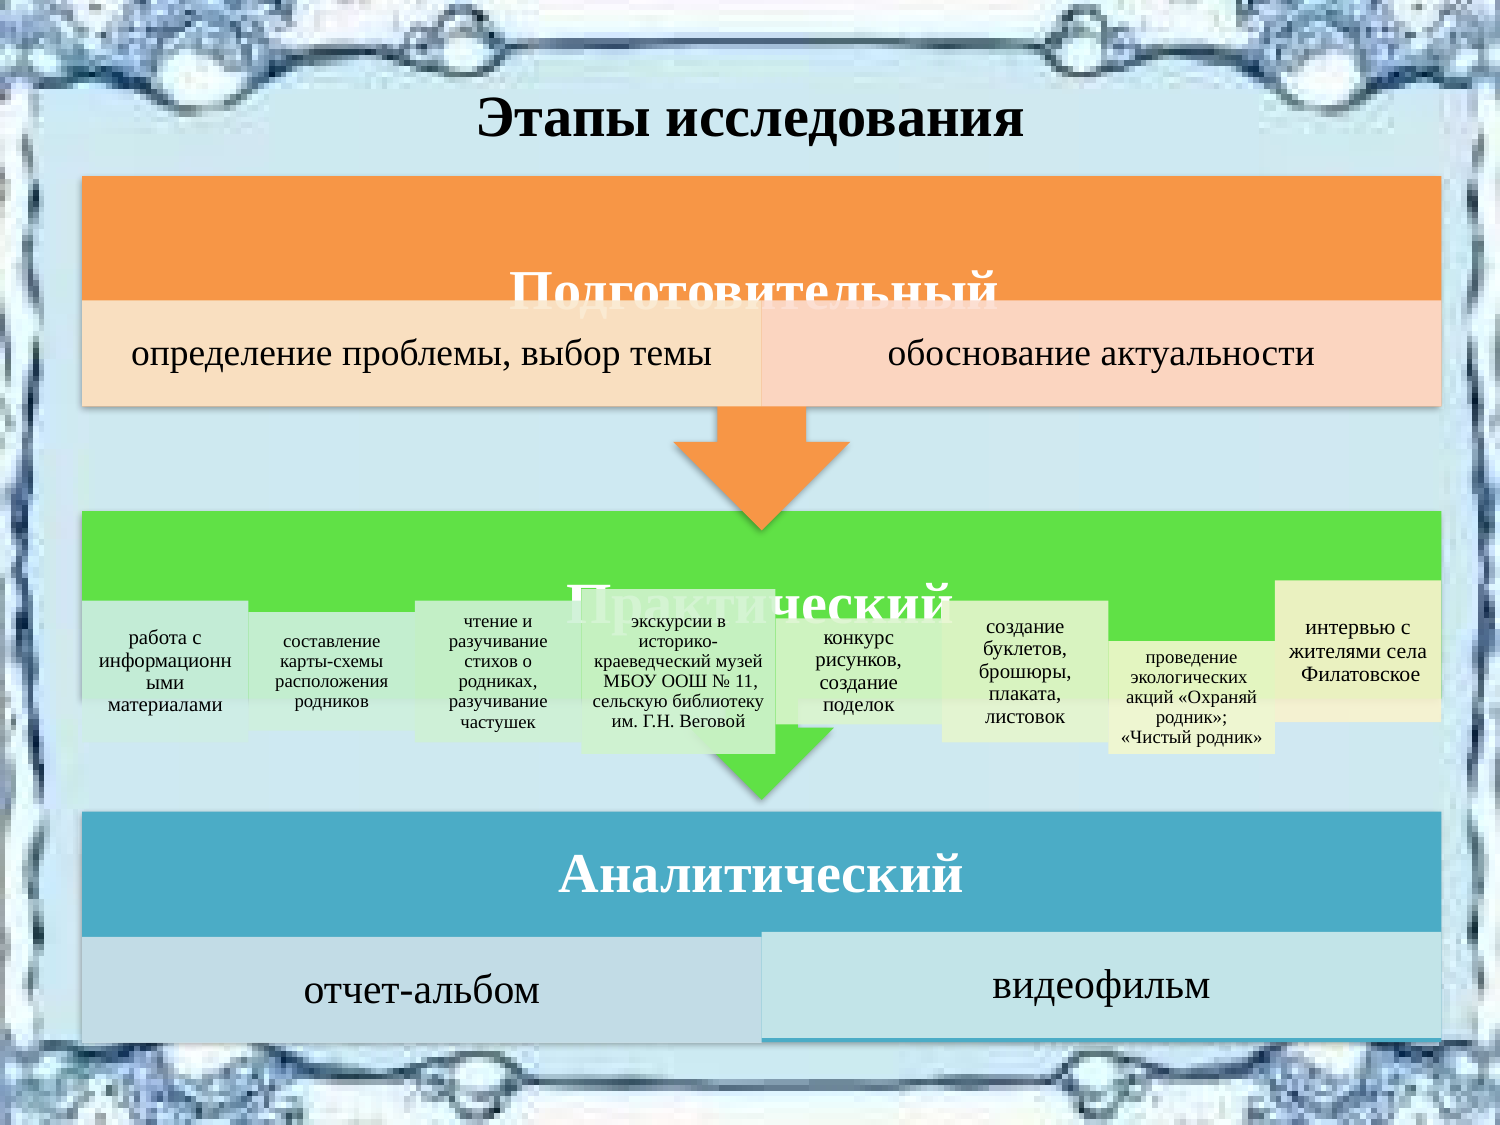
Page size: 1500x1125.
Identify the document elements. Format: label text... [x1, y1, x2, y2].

picture [0, 0, 1500, 1125]
text_box Этапы исследования [460, 70, 1040, 173]
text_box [81, 175, 1442, 1044]
